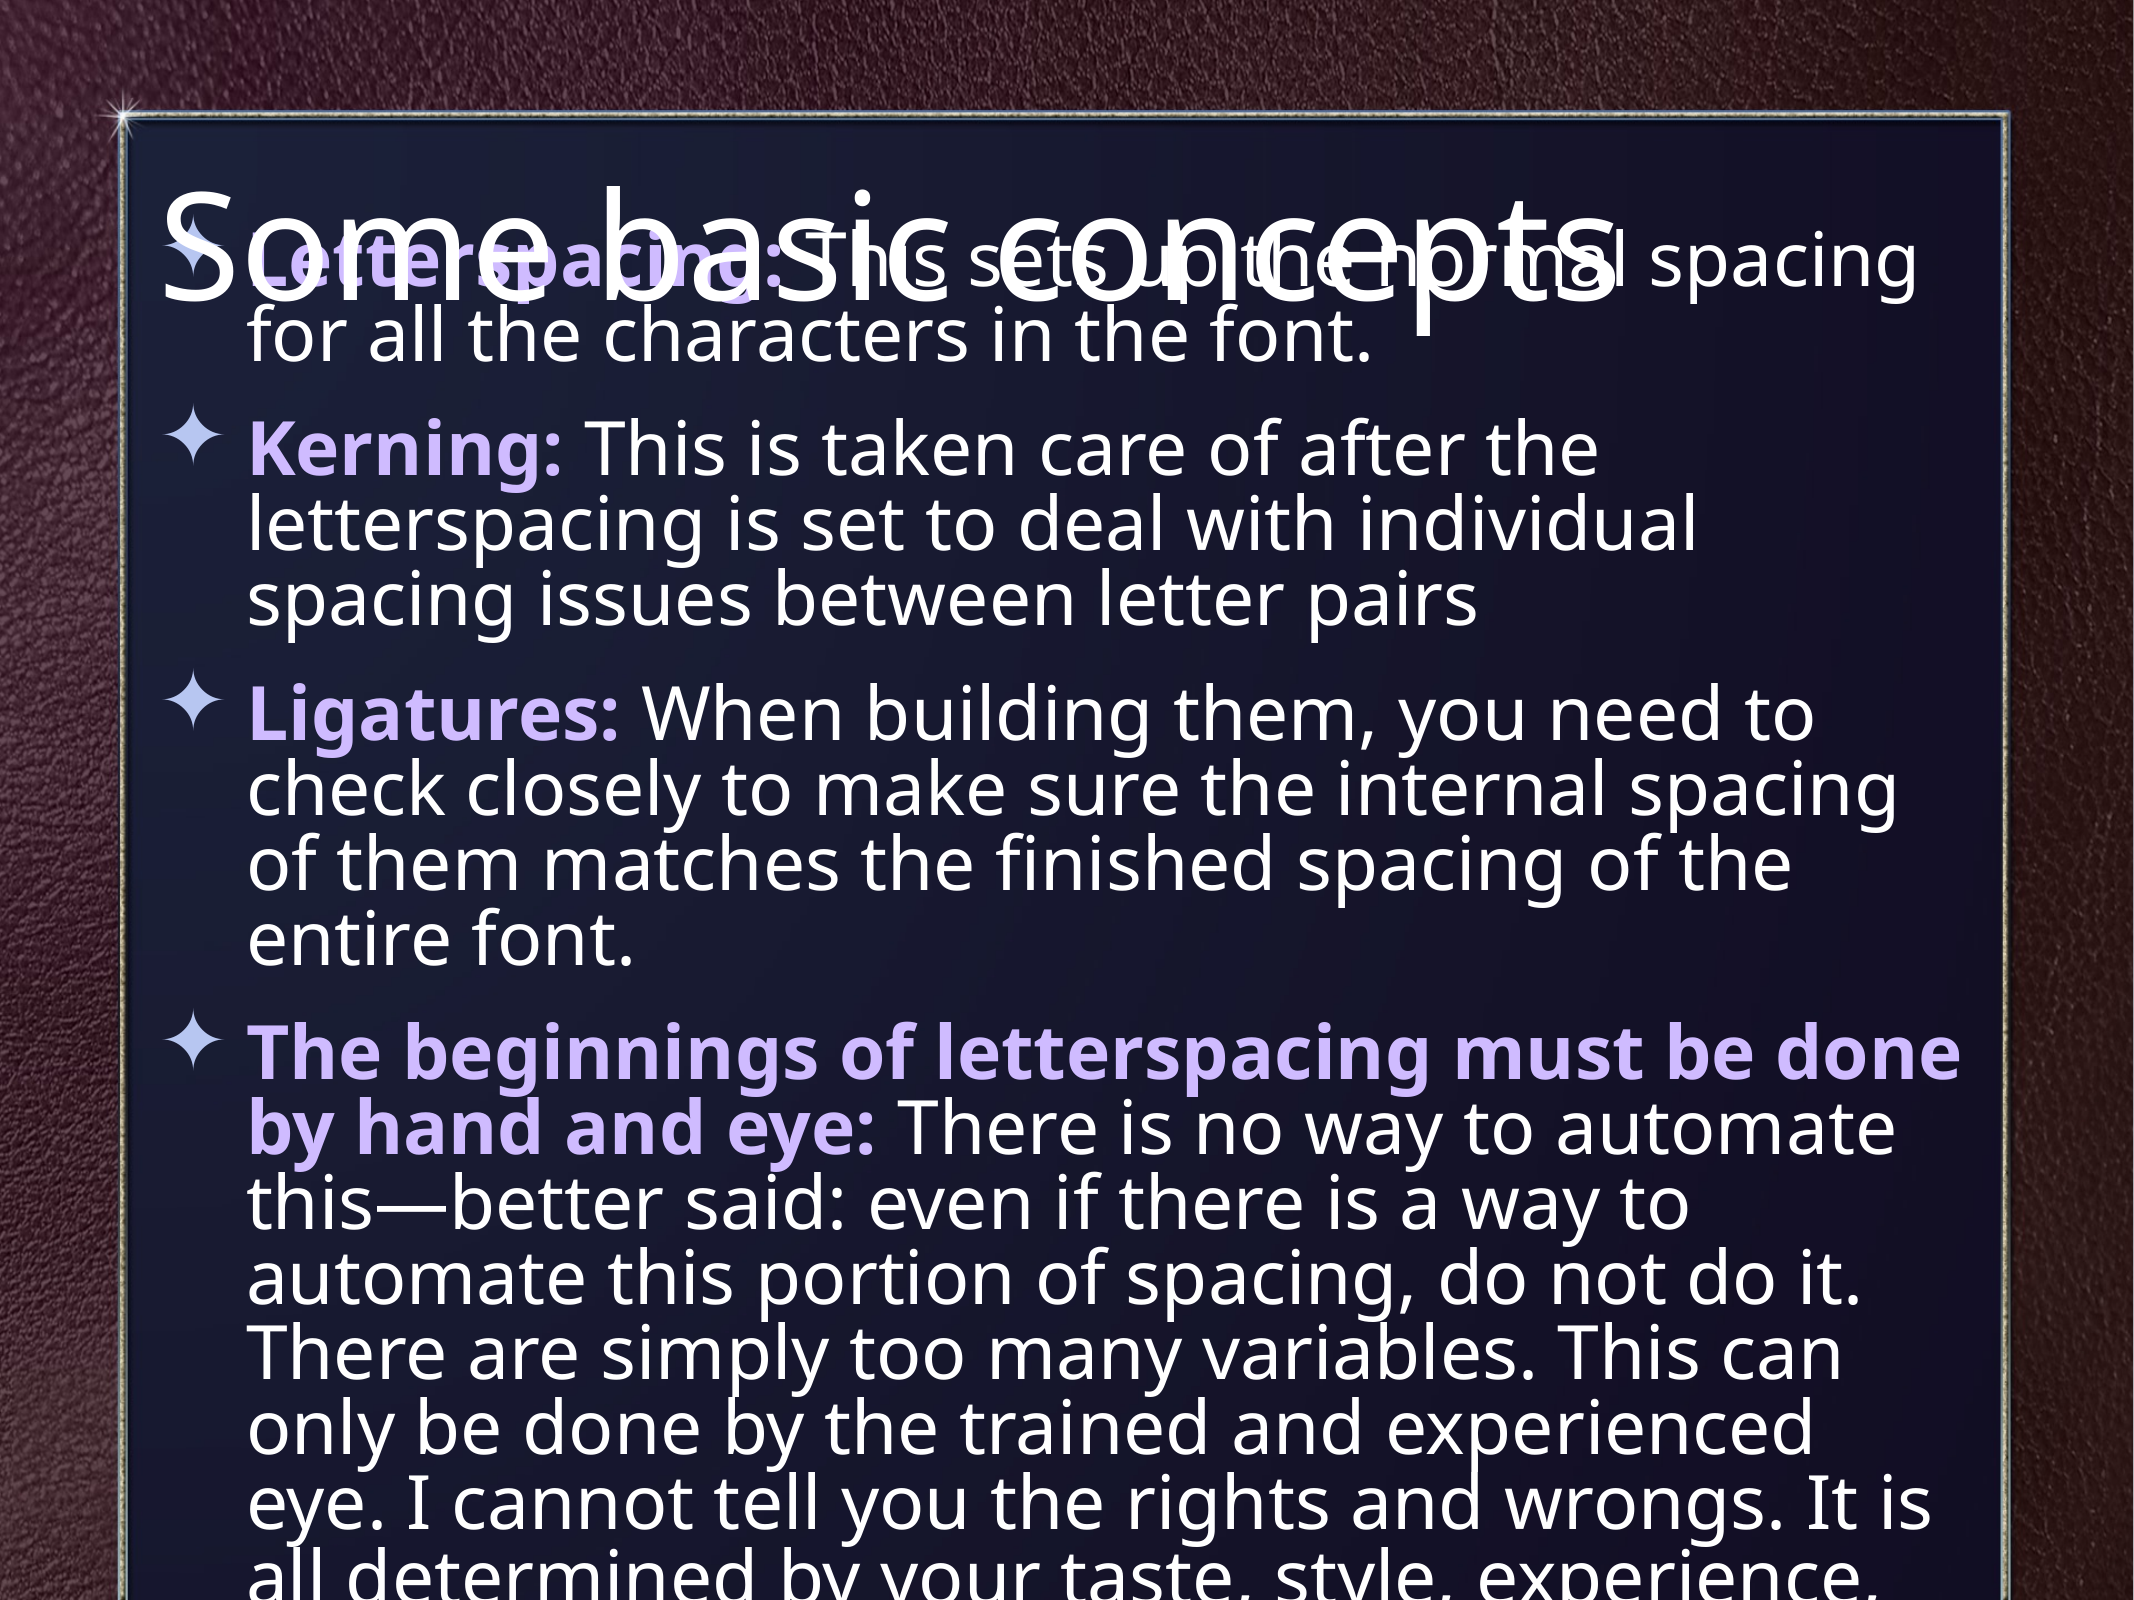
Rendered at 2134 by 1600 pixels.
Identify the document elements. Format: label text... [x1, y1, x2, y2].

text_box Letterspacing: This sets up the normal spacing for all the characters in the font. Kerning: This is taken care of after the letterspacing is set to deal with individual spacing issues between letter pairs Ligatures: When building them, you need to check closely to make sure the internal spacing of them matches the finished spacing of the entire font. The beginnings of letterspacing must be done by hand and eye: There is no way to automate this—better said: even if there is a way to automate this portion of spacing, do not do it. There are simply too many variables. This can only be done by the trained and experienced eye. I cannot tell you the rights and wrongs. It is all determined by your taste, style, experience, and judgment. [150, 342, 1983, 1600]
picture [0, 0, 2134, 1600]
text_box Some basic concepts [149, 162, 1984, 342]
